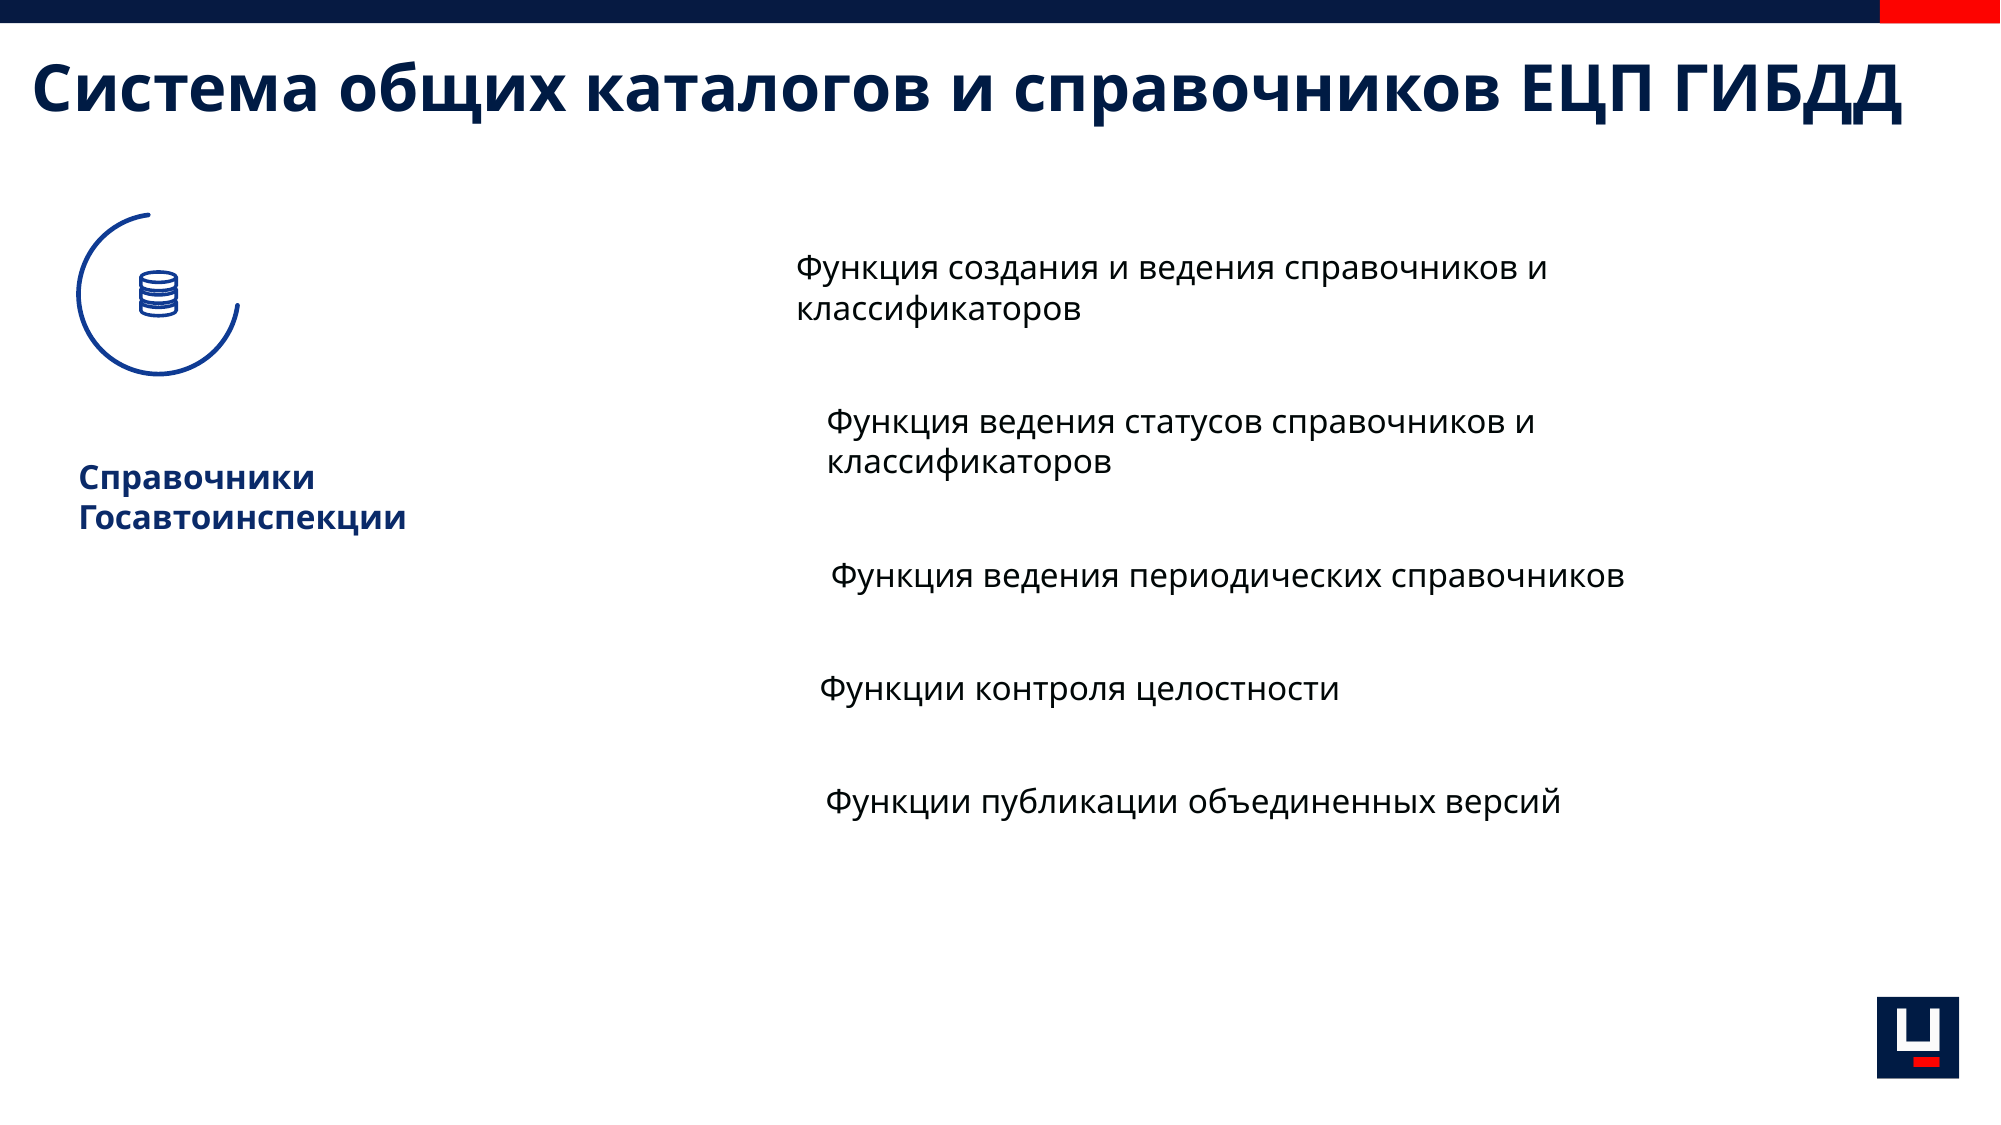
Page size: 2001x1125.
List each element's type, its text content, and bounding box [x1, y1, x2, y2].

text_box Функция ведения периодических справочников [816, 546, 1642, 602]
text_box Функции публикации объединенных версий [810, 773, 1579, 828]
text_box [139, 270, 178, 317]
text_box [77, 214, 239, 375]
text_box Функции контроля целостности [804, 659, 1356, 715]
text_box Функция создания и ведения справочников и классификаторов [781, 239, 1782, 334]
text_box Функция ведения статусов справочников и классификаторов [811, 393, 1561, 488]
title Система общих каталогов и справочников ЕЦП ГИБДД [16, 26, 1935, 154]
text_box Справочники Госавтоинспекции [62, 440, 642, 552]
picture [1850, 969, 1986, 1105]
